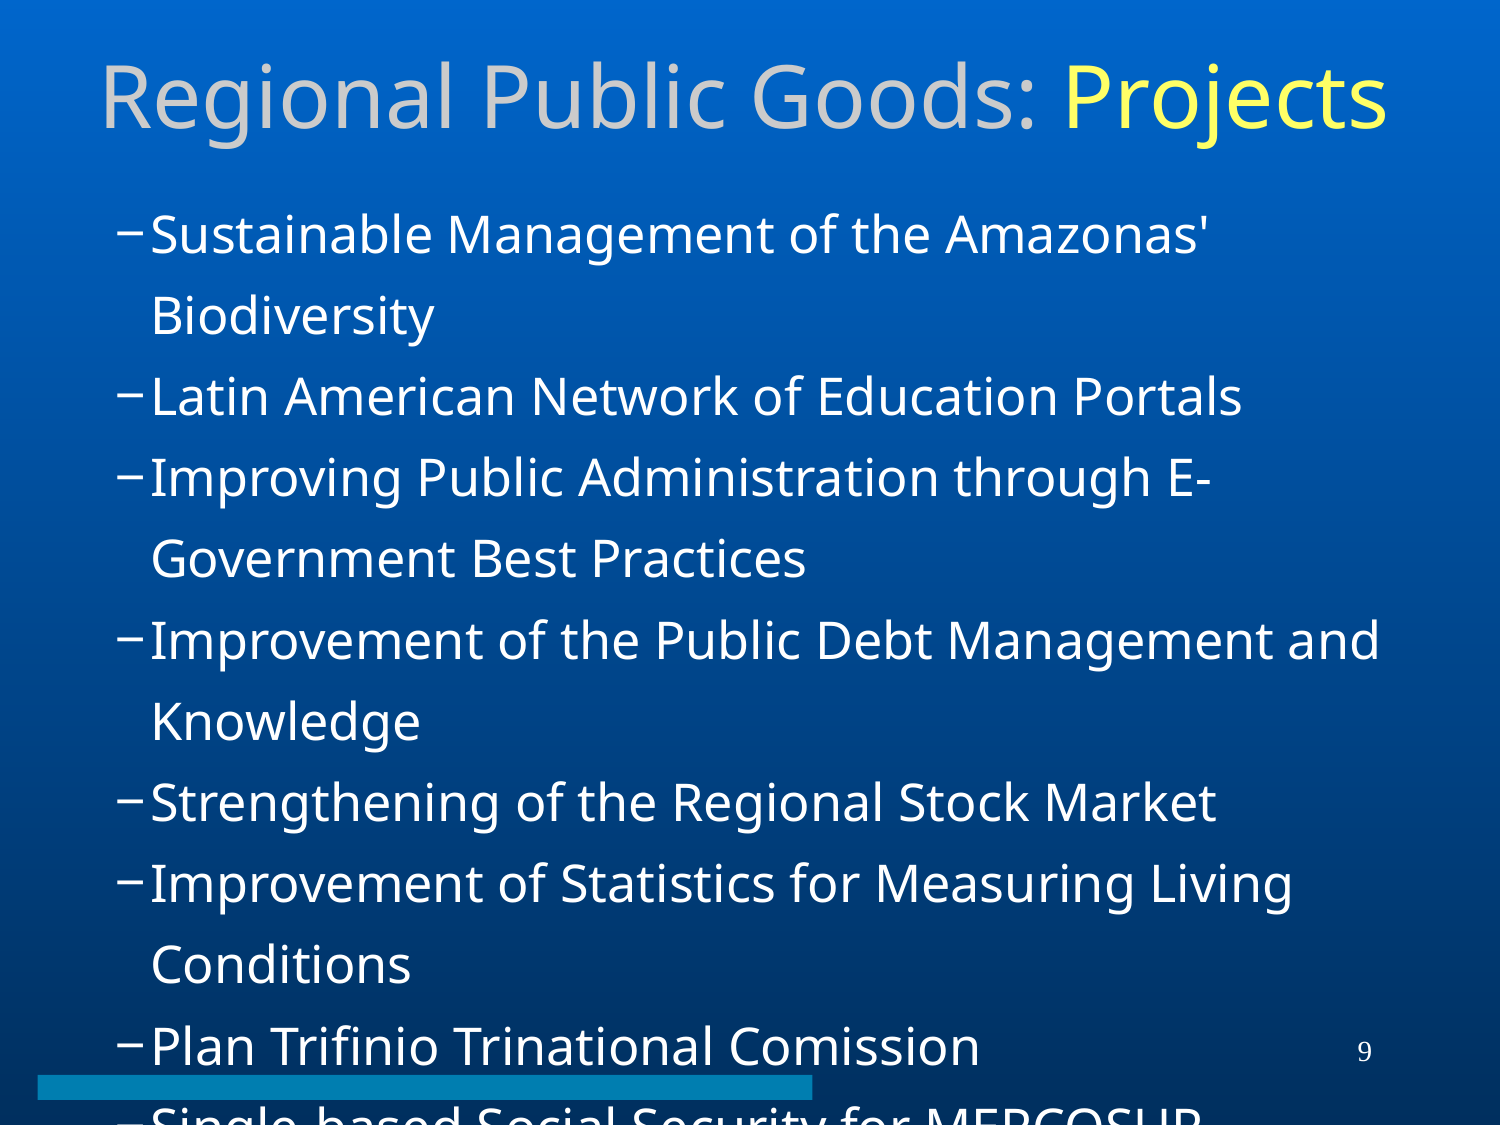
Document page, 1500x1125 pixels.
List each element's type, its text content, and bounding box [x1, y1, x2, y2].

text_box Sustainable Management of the Amazonas' Biodiversity Latin American Network of Education Portals Improving Public Administration through E-Government Best Practices Improvement of the Public Debt Management and Knowledge Strengthening of the Regional Stock Market Improvement of Statistics for Measuring Living Conditions Plan Trifinio Trinational Comission Single-based Social Security for MERCOSUR [99, 174, 1463, 1125]
text_box Regional Public Goods: Projects [37, 0, 1450, 188]
